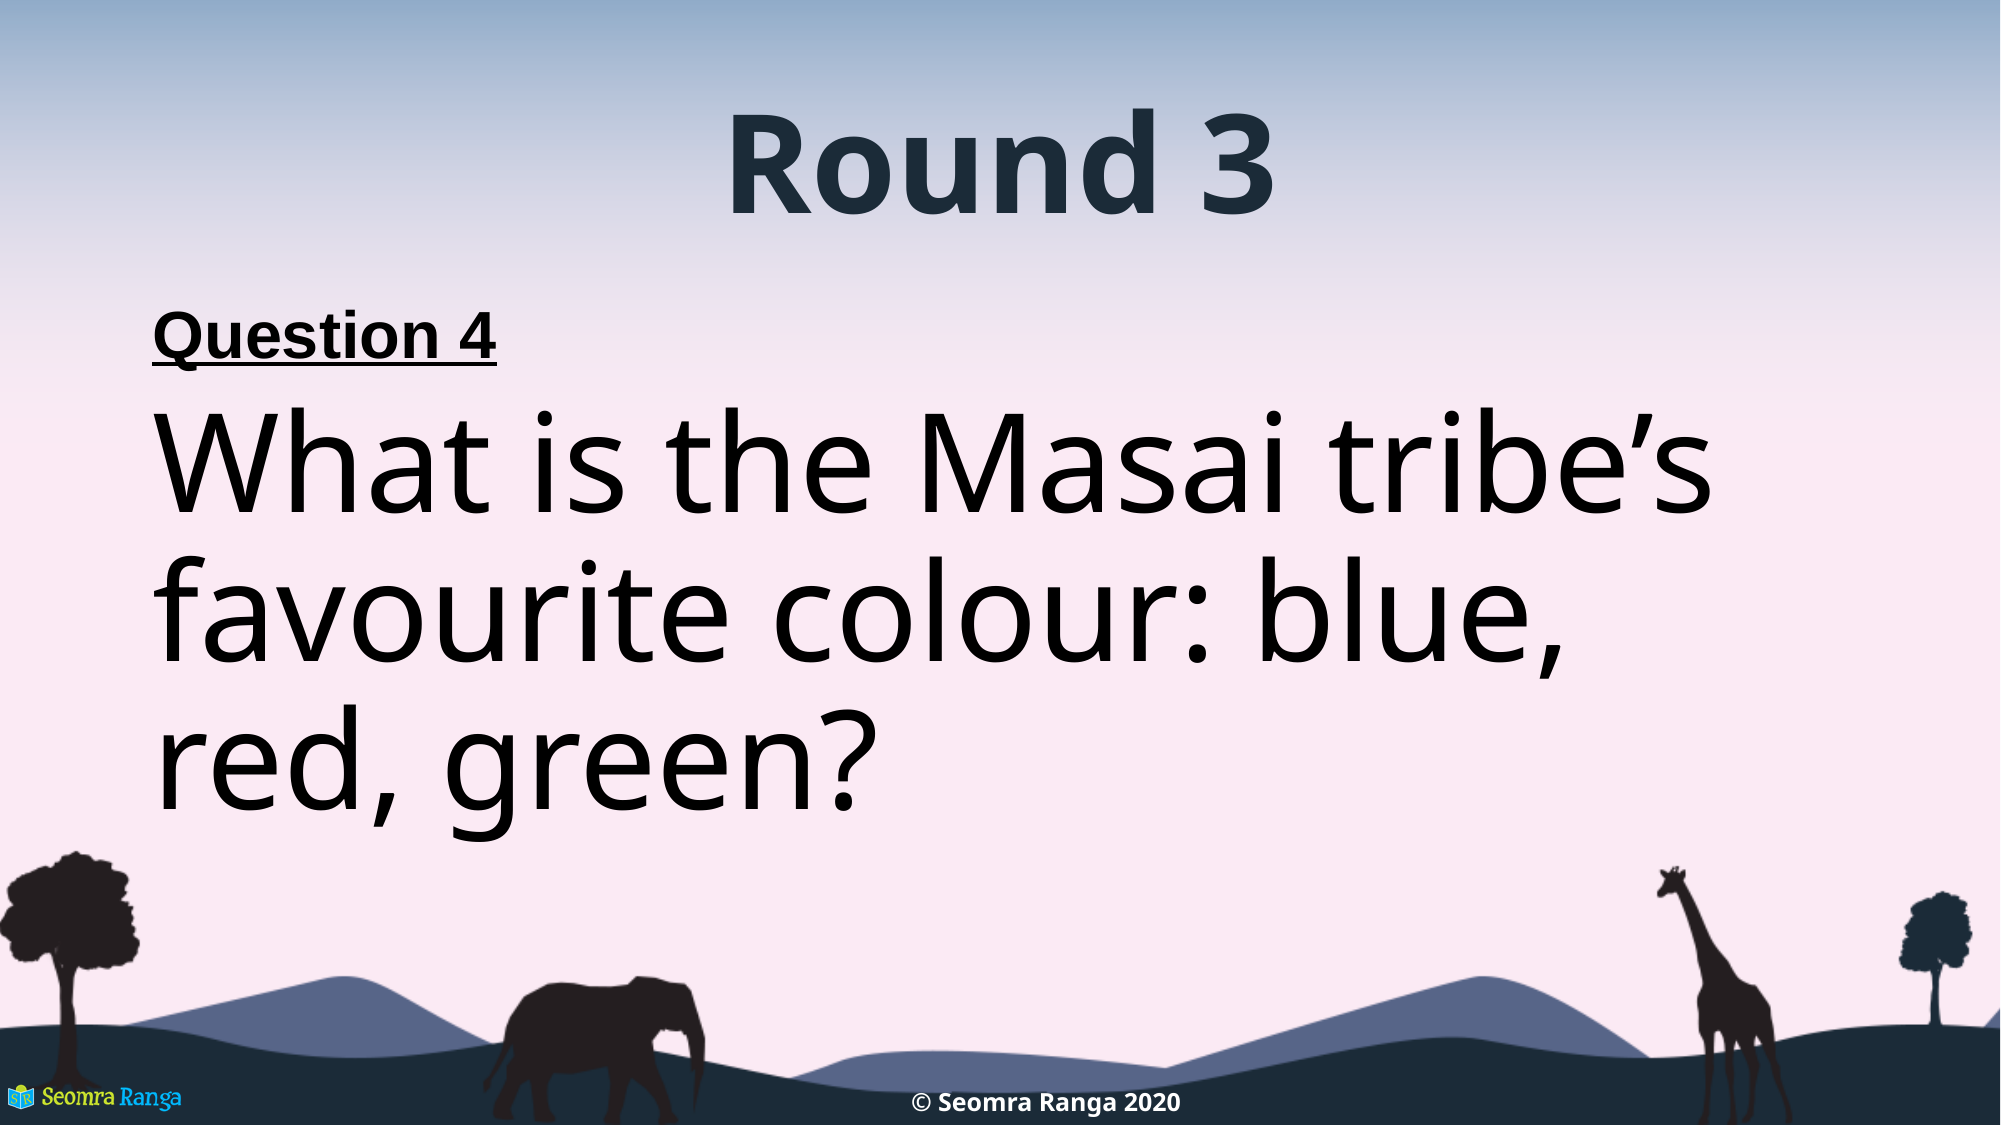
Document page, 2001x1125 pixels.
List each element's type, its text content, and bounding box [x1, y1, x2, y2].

title Round 3 [137, 59, 1863, 278]
text_box © Seomra Ranga 2020 www.seomraranga.com [762, 1079, 1330, 1125]
picture [0, 0, 2001, 1125]
list Question 4 What is the Masai tribe’s favourite colour: blue, red, green? [137, 293, 1863, 1014]
